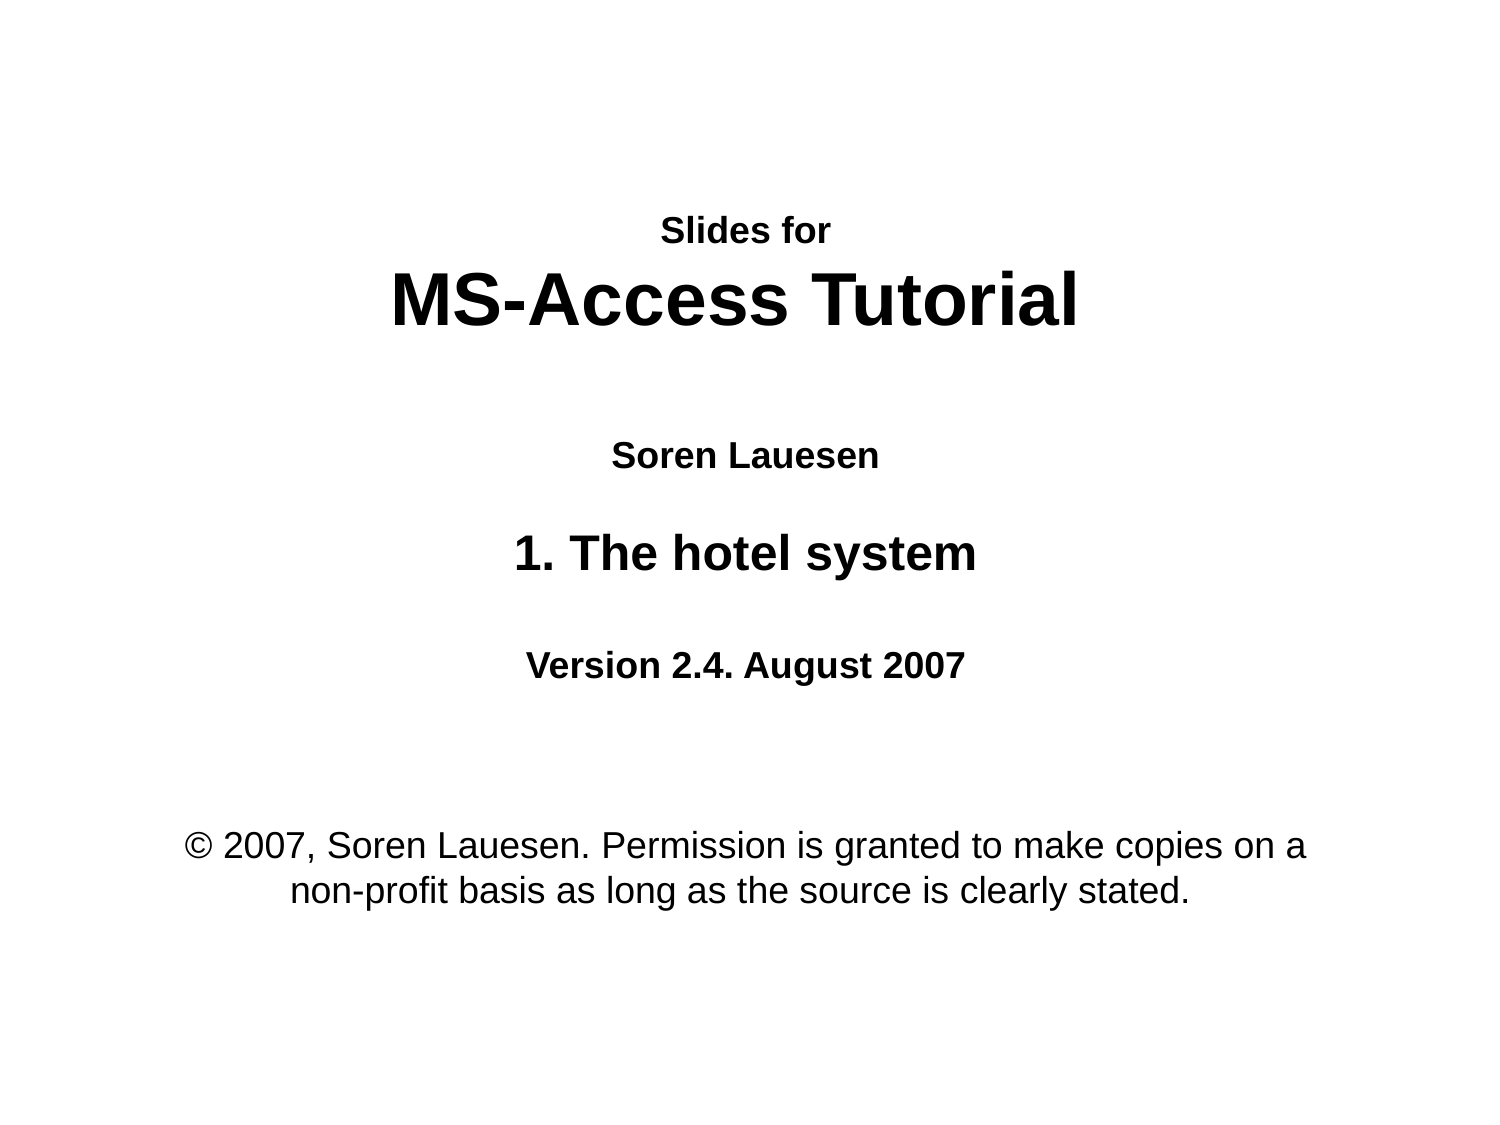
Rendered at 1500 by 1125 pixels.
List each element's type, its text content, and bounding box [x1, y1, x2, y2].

text_box Slides for MS-Access Tutorial Soren Lauesen 1. The hotel system Version 2.4. August 2007 © 2007, Soren Lauesen. Permission is granted to make copies on a non-profit basis as long as the source is clearly stated. [147, 199, 1344, 952]
